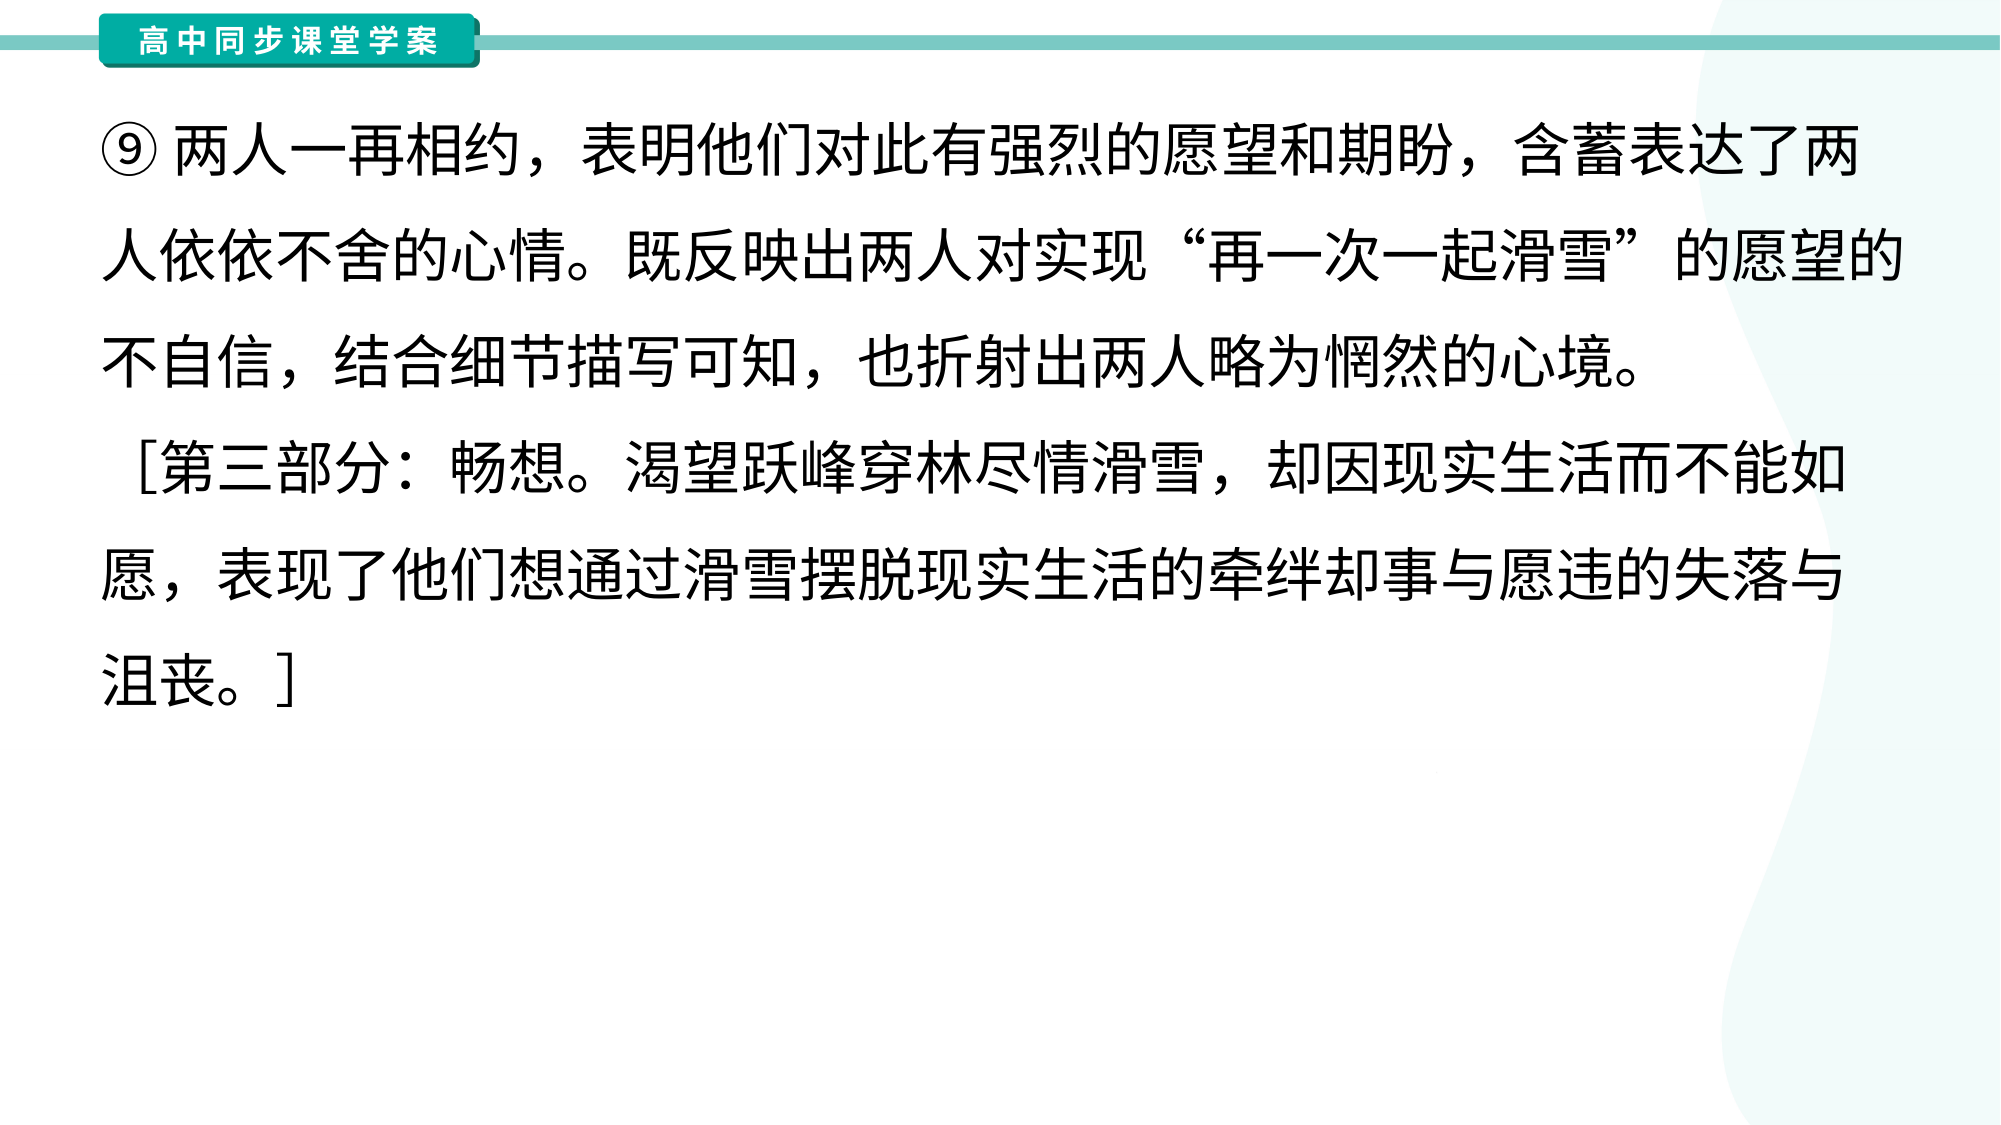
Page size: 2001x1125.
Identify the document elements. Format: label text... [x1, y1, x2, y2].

picture [0, 0, 2000, 1125]
text_box ⑨两人一再相约，表明他们对此有强烈的愿望和期盼，含蓄表达了两 人依依不舍的心情。既反映出两人对实现“再一次一起滑雪”的愿望的 不自信，结合细节描写可知，也折射出两人略为惘然的心境。 ［第三部分：畅想。渴望跃峰穿林尽情滑雪，却因现实生活而不能如 愿，表现了他们想通过滑雪摆脱现实生活的牵绊却事与愿违的失落与 沮丧。］ [100, 76, 1899, 714]
